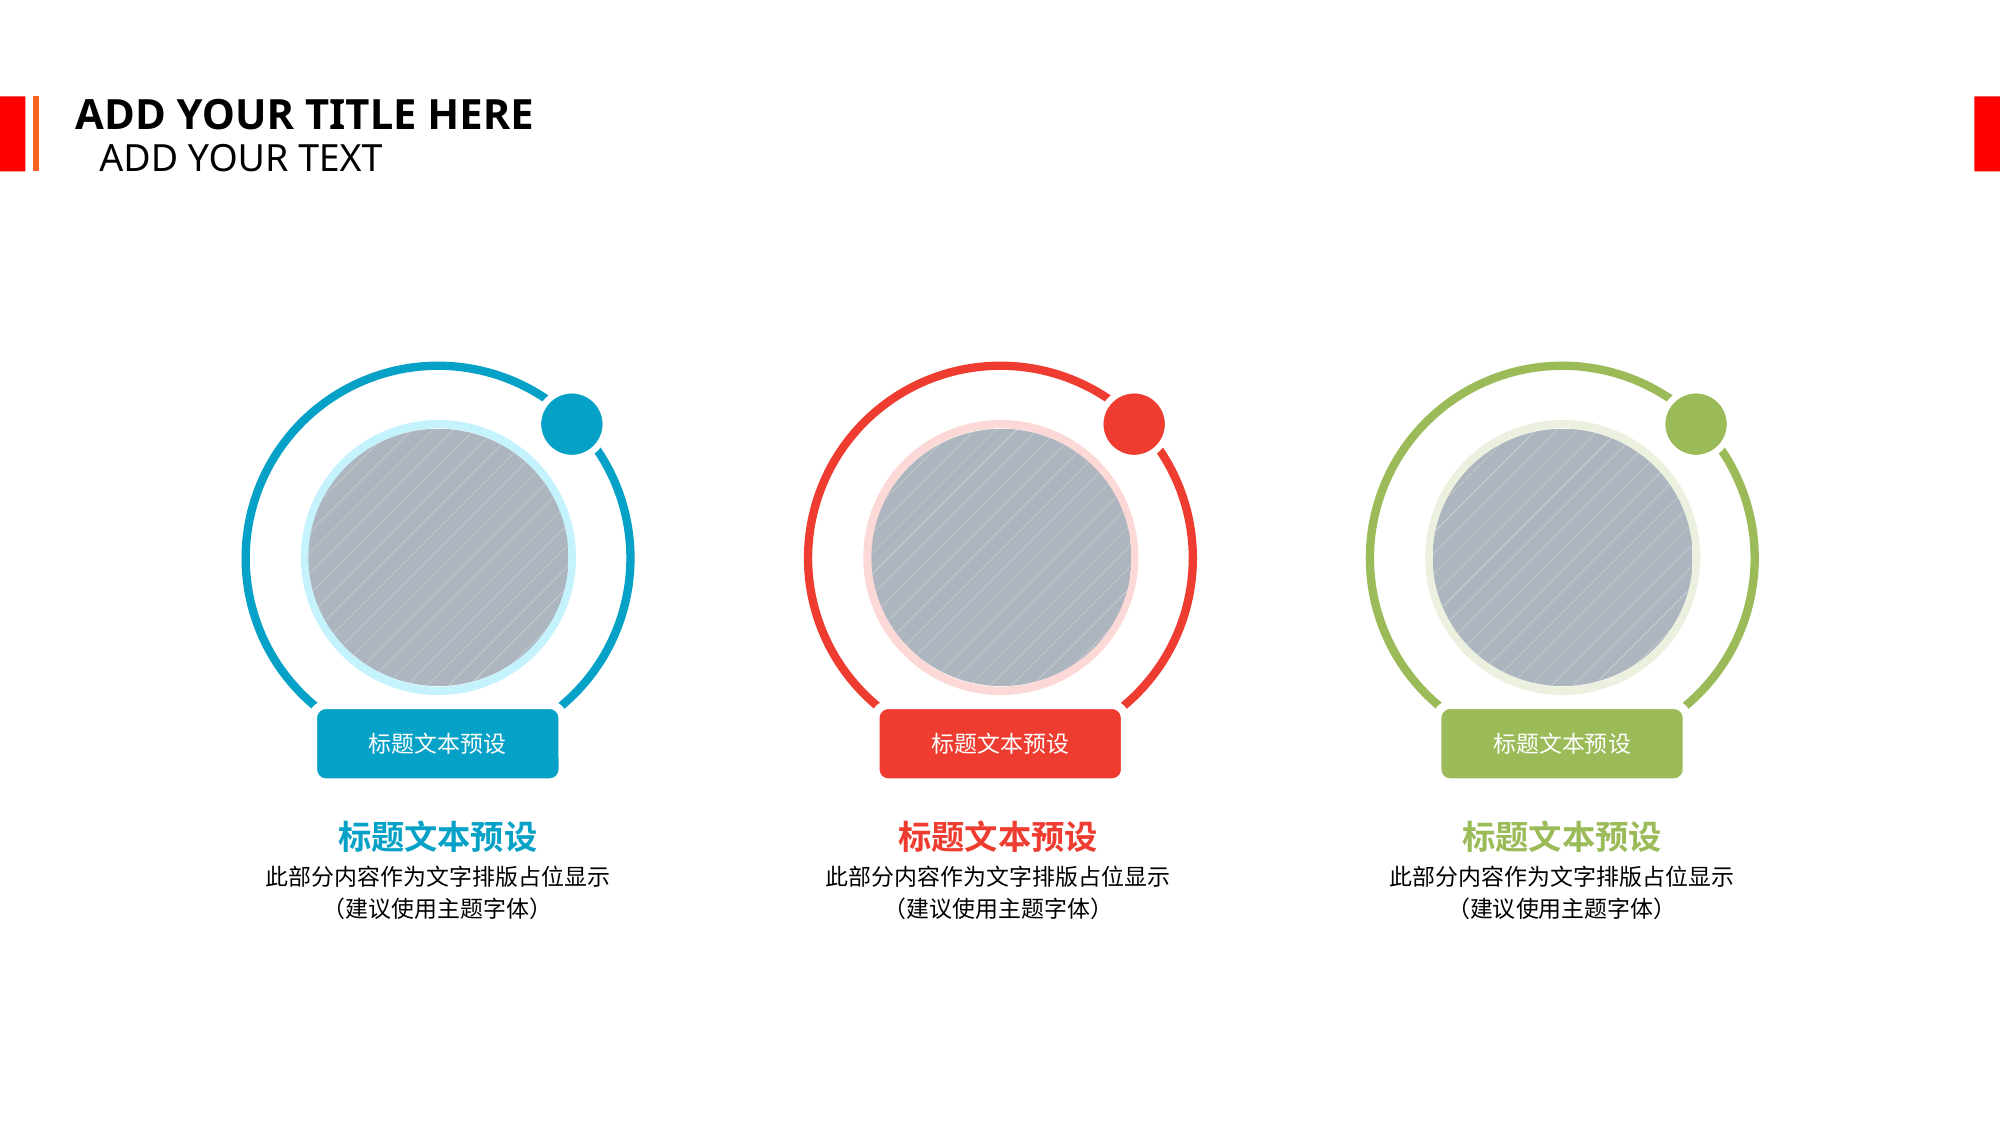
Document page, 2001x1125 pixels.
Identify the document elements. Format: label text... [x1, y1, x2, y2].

text_box [870, 427, 1133, 688]
text_box 标题文本预设 [1436, 703, 1688, 784]
text_box [244, 364, 632, 708]
text_box [1099, 389, 1170, 460]
text_box [307, 427, 570, 688]
text_box [1368, 364, 1756, 708]
text_box 标题文本预设 [231, 816, 645, 856]
text_box [1431, 427, 1694, 688]
text_box 标题文本预设 [874, 703, 1127, 784]
text_box [807, 364, 1194, 708]
text_box 标题文本预设 [791, 816, 1206, 856]
text_box 标题文本预设 [311, 703, 564, 784]
text_box 此部分内容作为文字排版占位显示 （建议使用主题字体） [791, 856, 1206, 924]
text_box 此部分内容作为文字排版占位显示 （建议使用主题字体） [231, 856, 645, 924]
text_box 此部分内容作为文字排版占位显示 （建议使用主题字体） [1355, 856, 1769, 924]
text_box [0, 80, 2000, 188]
text_box [1661, 389, 1731, 460]
text_box [536, 389, 607, 460]
text_box 标题文本预设 [1355, 816, 1769, 856]
